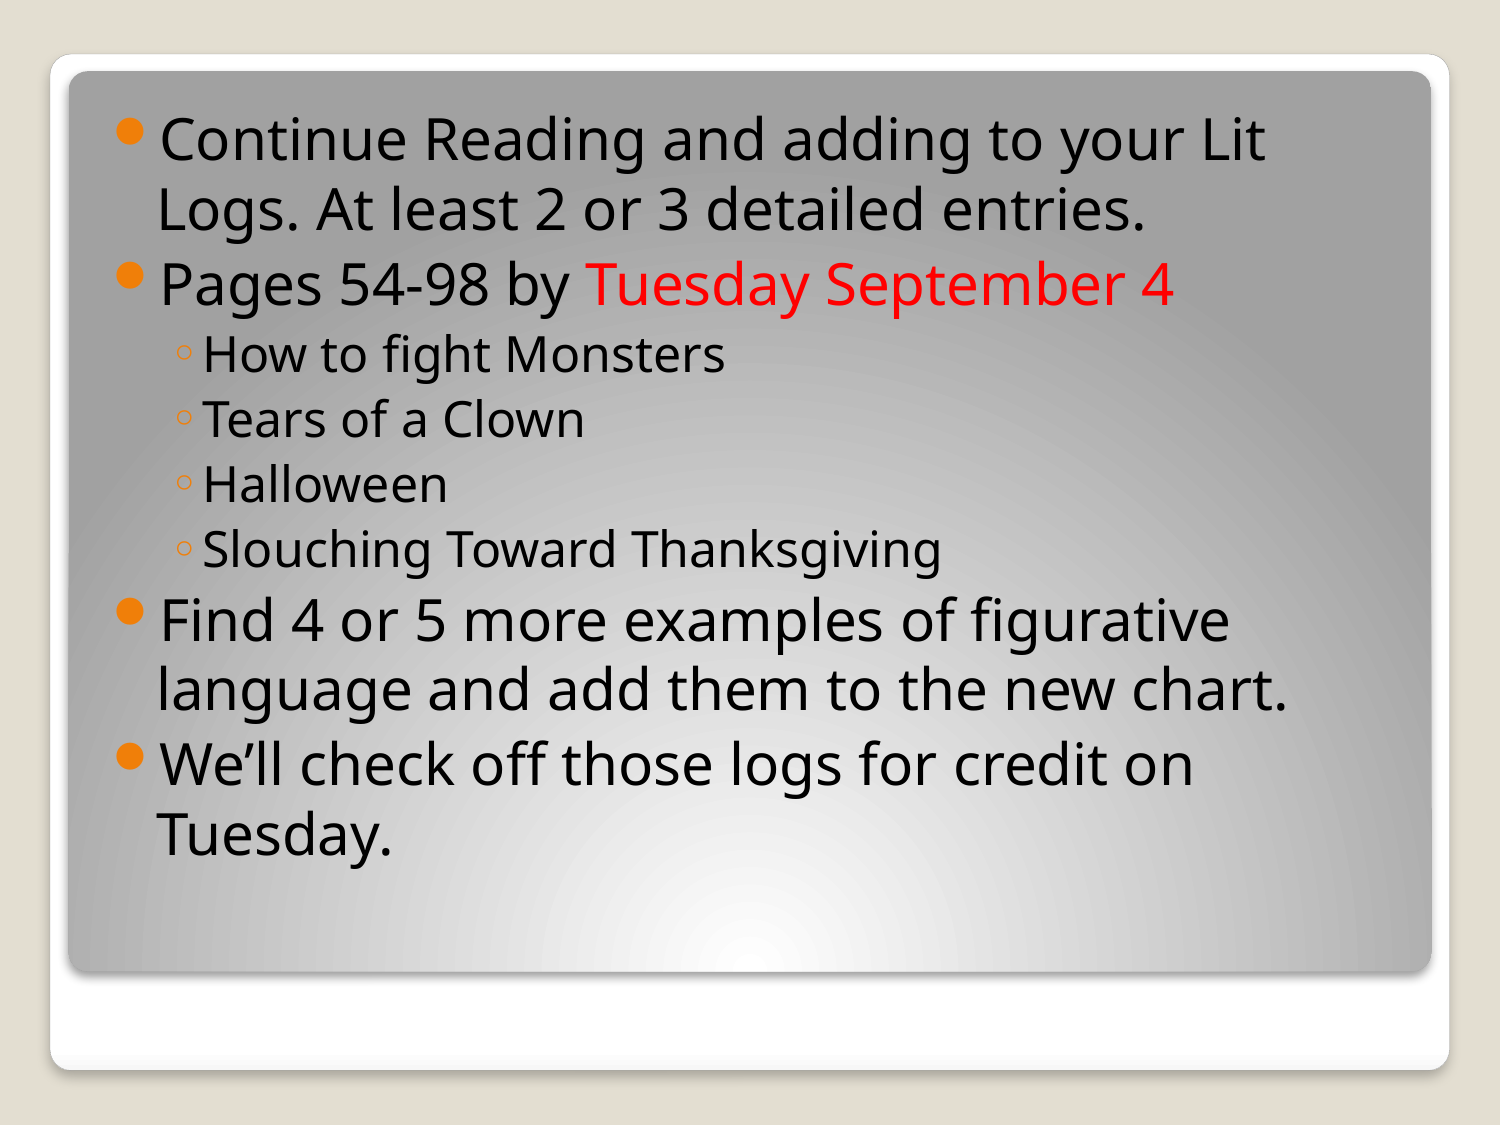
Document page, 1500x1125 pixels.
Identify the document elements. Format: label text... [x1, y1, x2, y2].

list Continue Reading and adding to your Lit Logs. At least 2 or 3 detailed entries. Pages 54-98 by Tuesday September 4 How to fight Monsters Tears of a Clown Halloween Slouching Toward Thanksgiving Find 4 or 5 more examples of figurative language and add them to the new chart. We’ll check off those logs for credit on Tuesday. [82, 86, 1425, 888]
